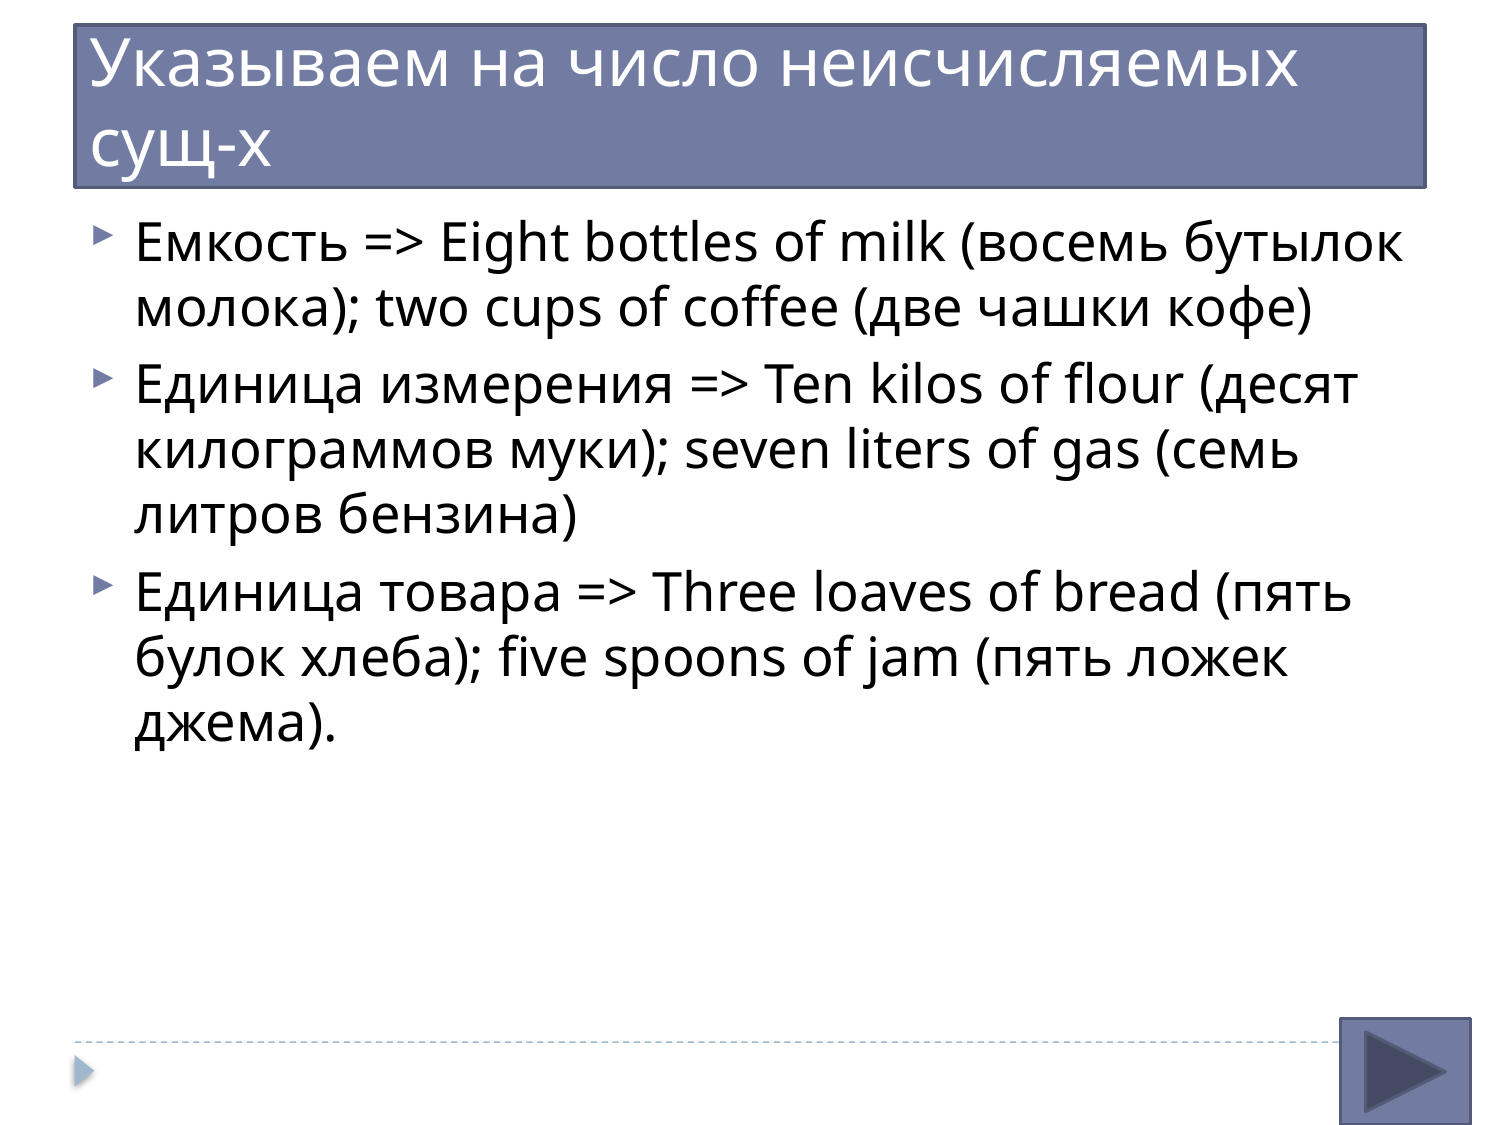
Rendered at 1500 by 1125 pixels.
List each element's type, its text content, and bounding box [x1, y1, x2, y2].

list Емкость => Eight bottles of milk (восемь бутылок молока); two cups of coffee (две чашки кофе) Единица измерения => Ten kilos of flour (десят килограммов муки); seven liters of gas (семь литров бензина) Единица товара => Three loaves of bread (пять булок хлеба); five spoons of jam (пять ложек джема). [75, 200, 1425, 1010]
title Указываем на число неисчисляемых сущ-х [73, 23, 1427, 189]
text_box [1339, 1017, 1472, 1125]
